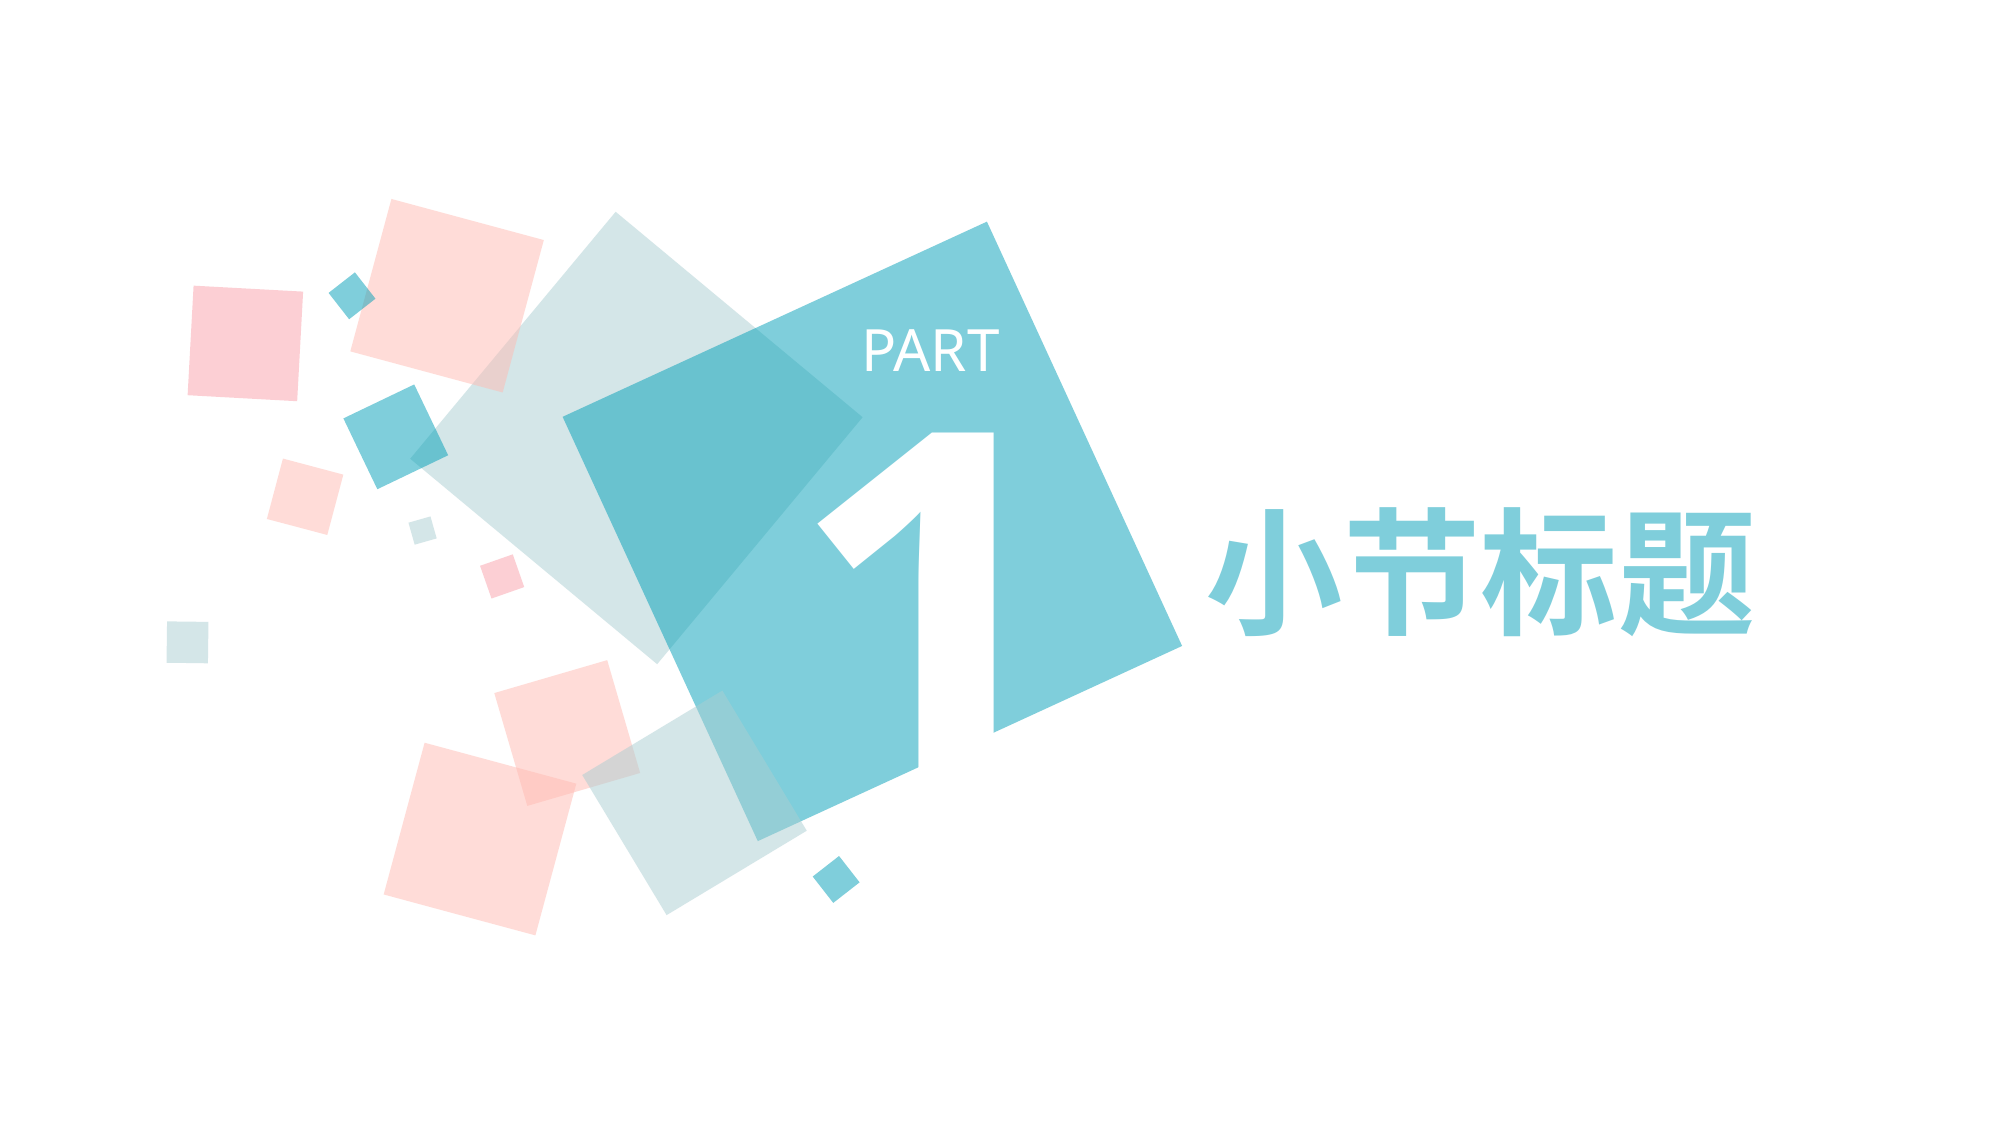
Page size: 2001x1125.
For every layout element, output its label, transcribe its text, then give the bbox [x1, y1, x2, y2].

text_box 1 [773, 283, 1088, 896]
text_box PART [846, 305, 1015, 391]
text_box 小节标题 [1191, 479, 1771, 660]
